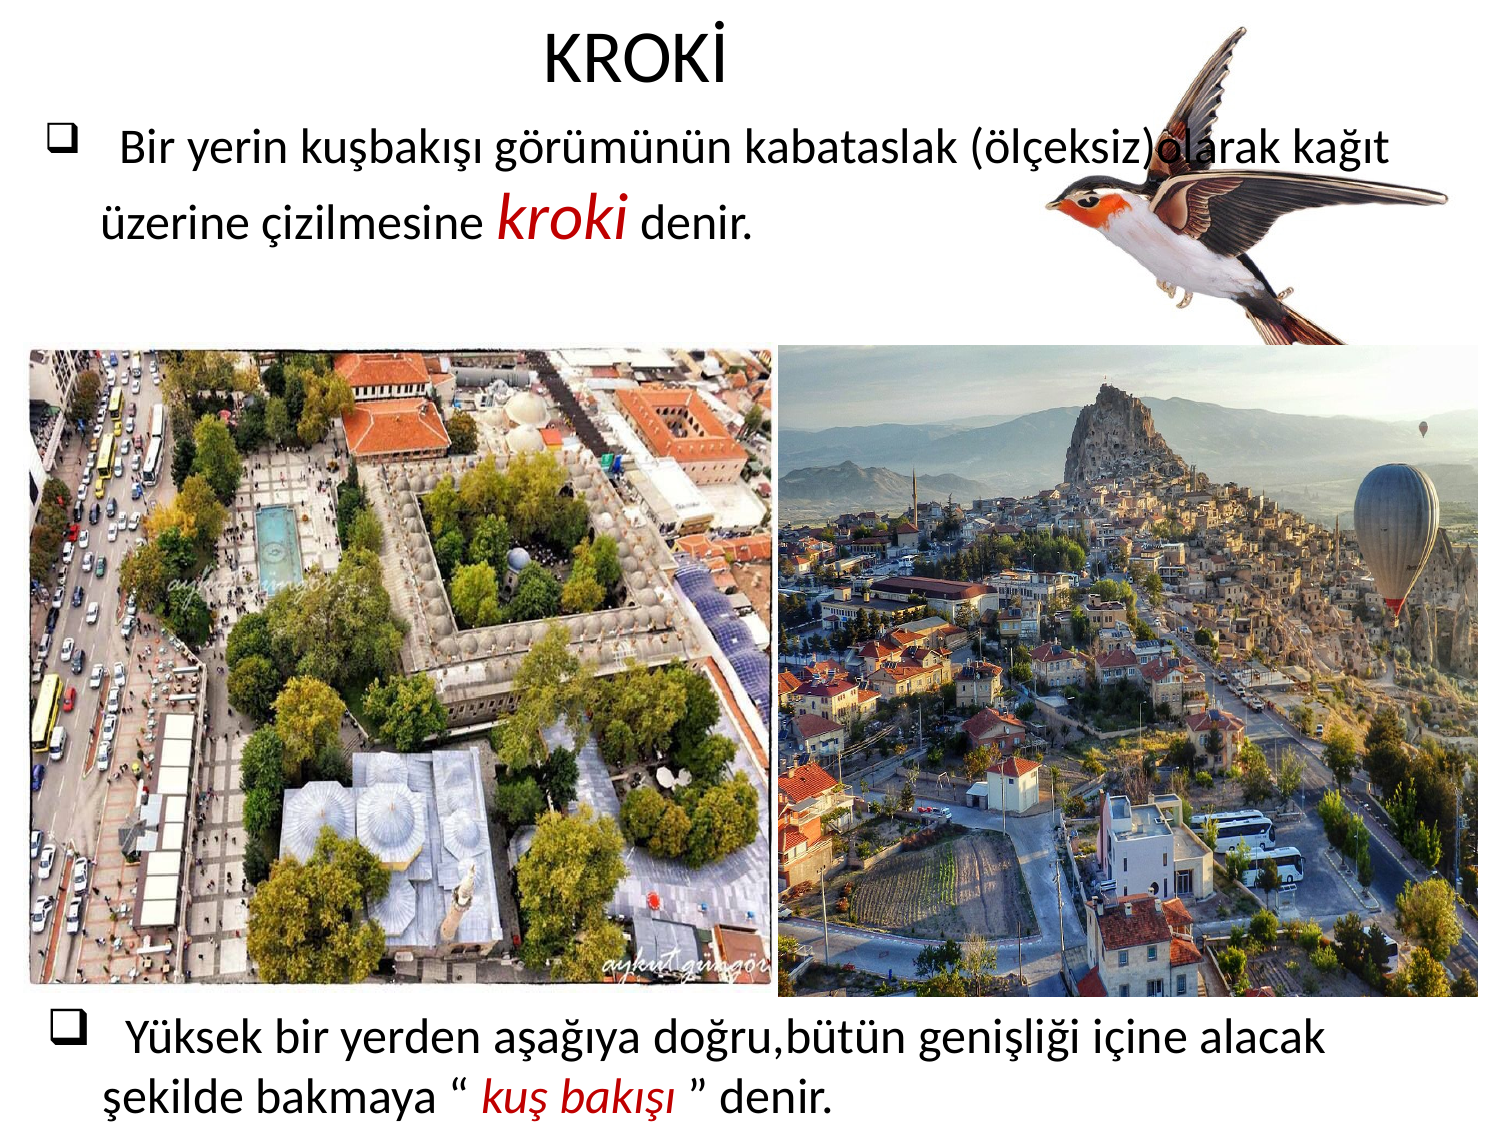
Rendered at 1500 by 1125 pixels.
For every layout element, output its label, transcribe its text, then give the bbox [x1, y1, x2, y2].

picture [23, 0, 1500, 997]
text_box Yüksek bir yerden aşağıya doğru,bütün genişliği içine alacak şekilde bakmaya “ kuş bakışı ” denir. [31, 1002, 1478, 1125]
text_box Bir yerin kuşbakışı görümünün kabataslak (ölçeksiz)olarak kağıt üzerine çizilmesine kroki denir. [29, 105, 969, 261]
text_box KROKİ [528, 0, 777, 105]
